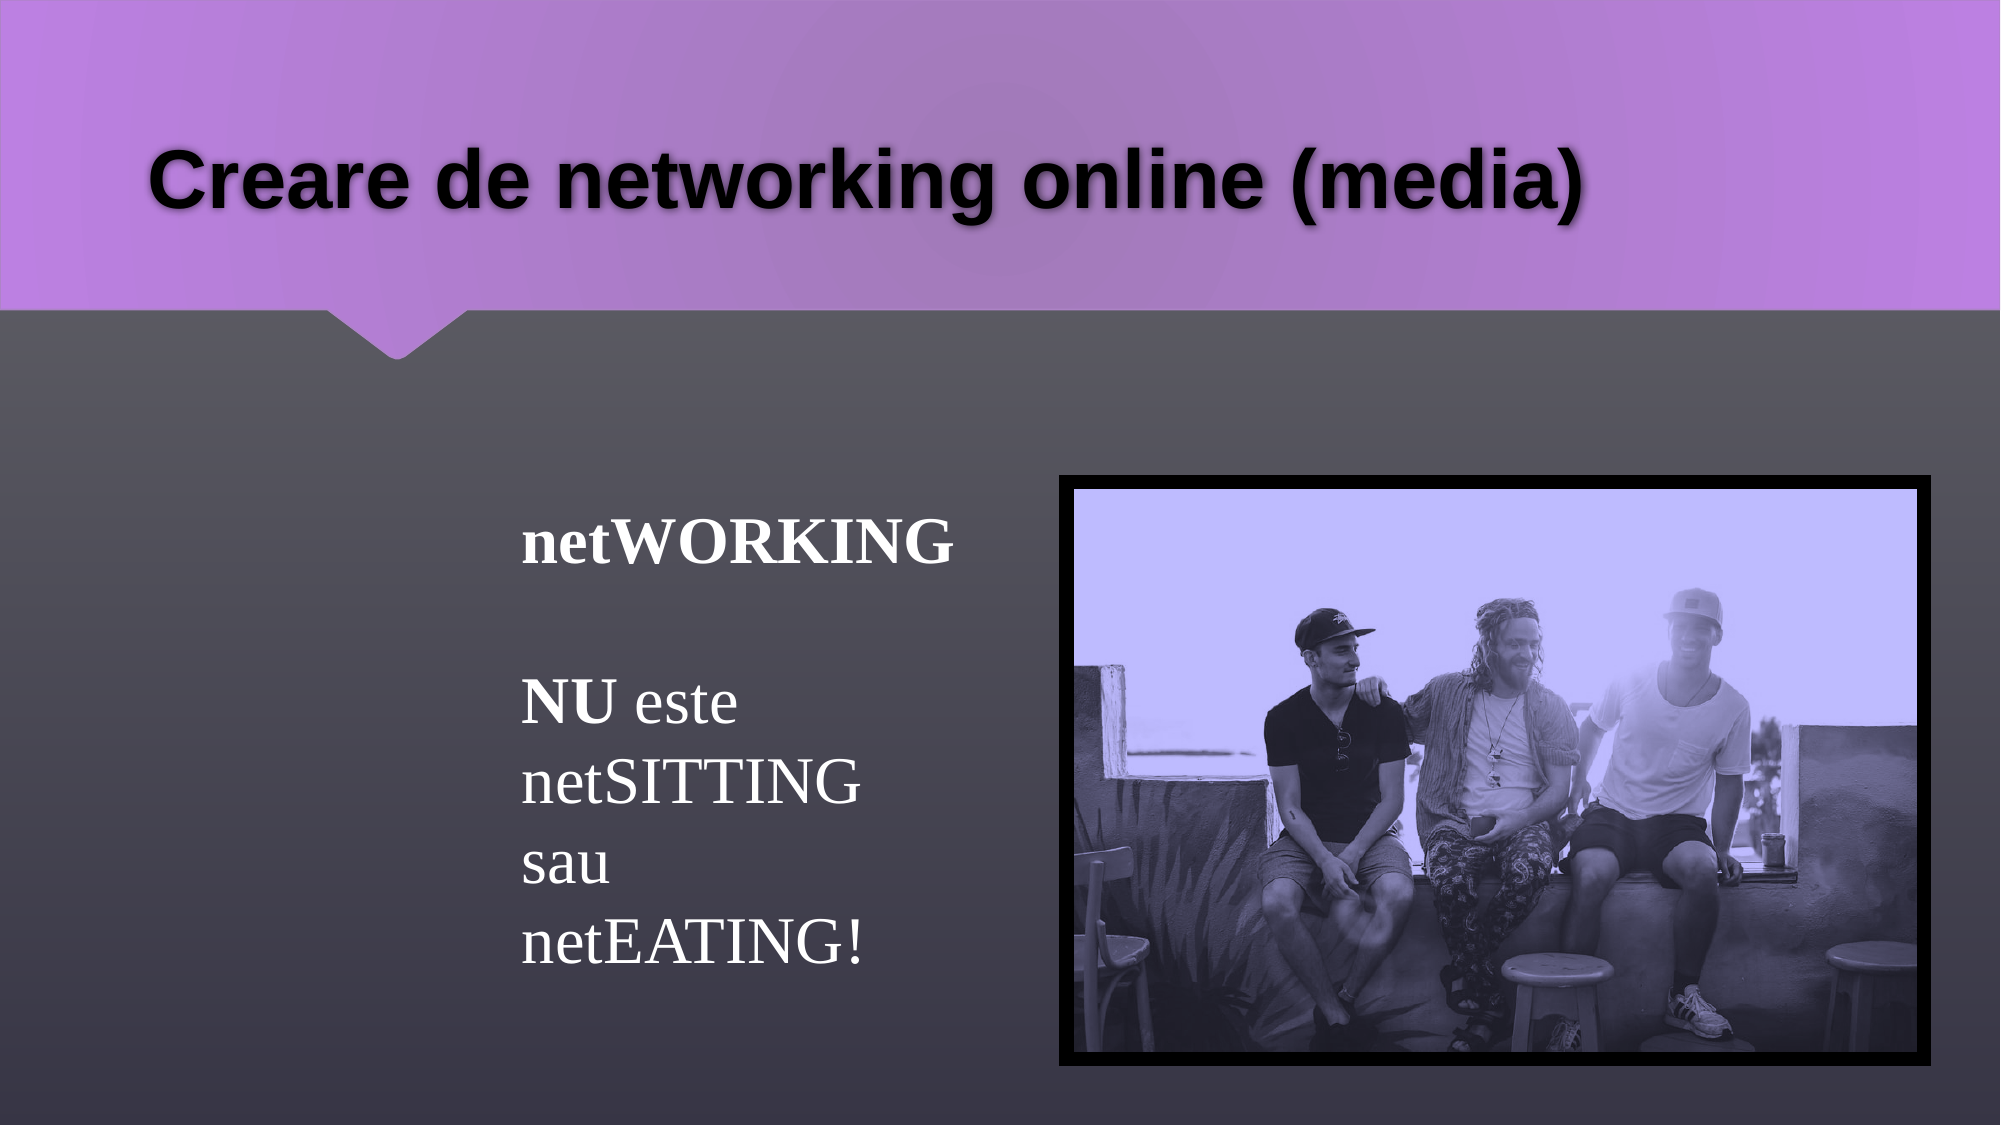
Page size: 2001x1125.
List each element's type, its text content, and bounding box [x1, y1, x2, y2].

picture [1073, 489, 1917, 1052]
title Creare de networking online (media) [132, 73, 1868, 233]
text_box netWORKING NU este netSITTING sau netEATING! [507, 489, 1000, 984]
